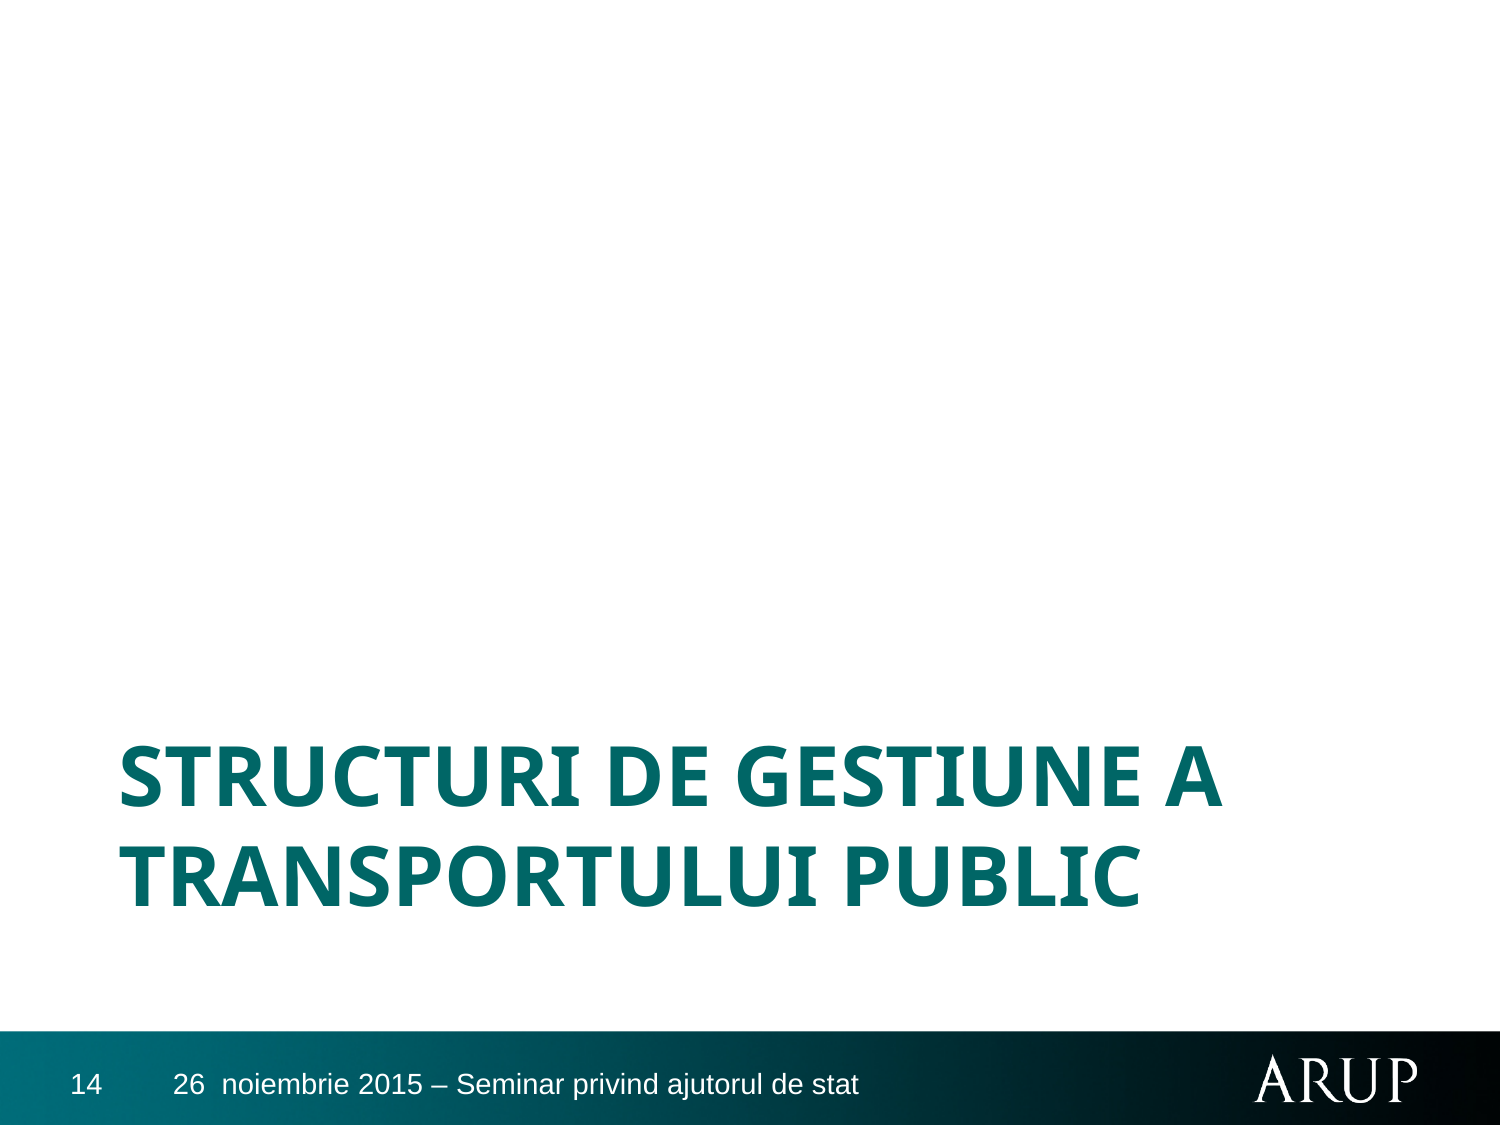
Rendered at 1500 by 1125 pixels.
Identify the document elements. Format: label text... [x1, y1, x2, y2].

slide_number 14 [55, 1057, 158, 1118]
footer 26 noiembrie 2015 – Seminar privind ajutorul de stat [158, 1057, 1199, 1118]
picture [0, 1030, 1500, 1125]
title Structuri de GESTIUNE A TRANSPORTULUI PUBLIC [118, 722, 1407, 925]
